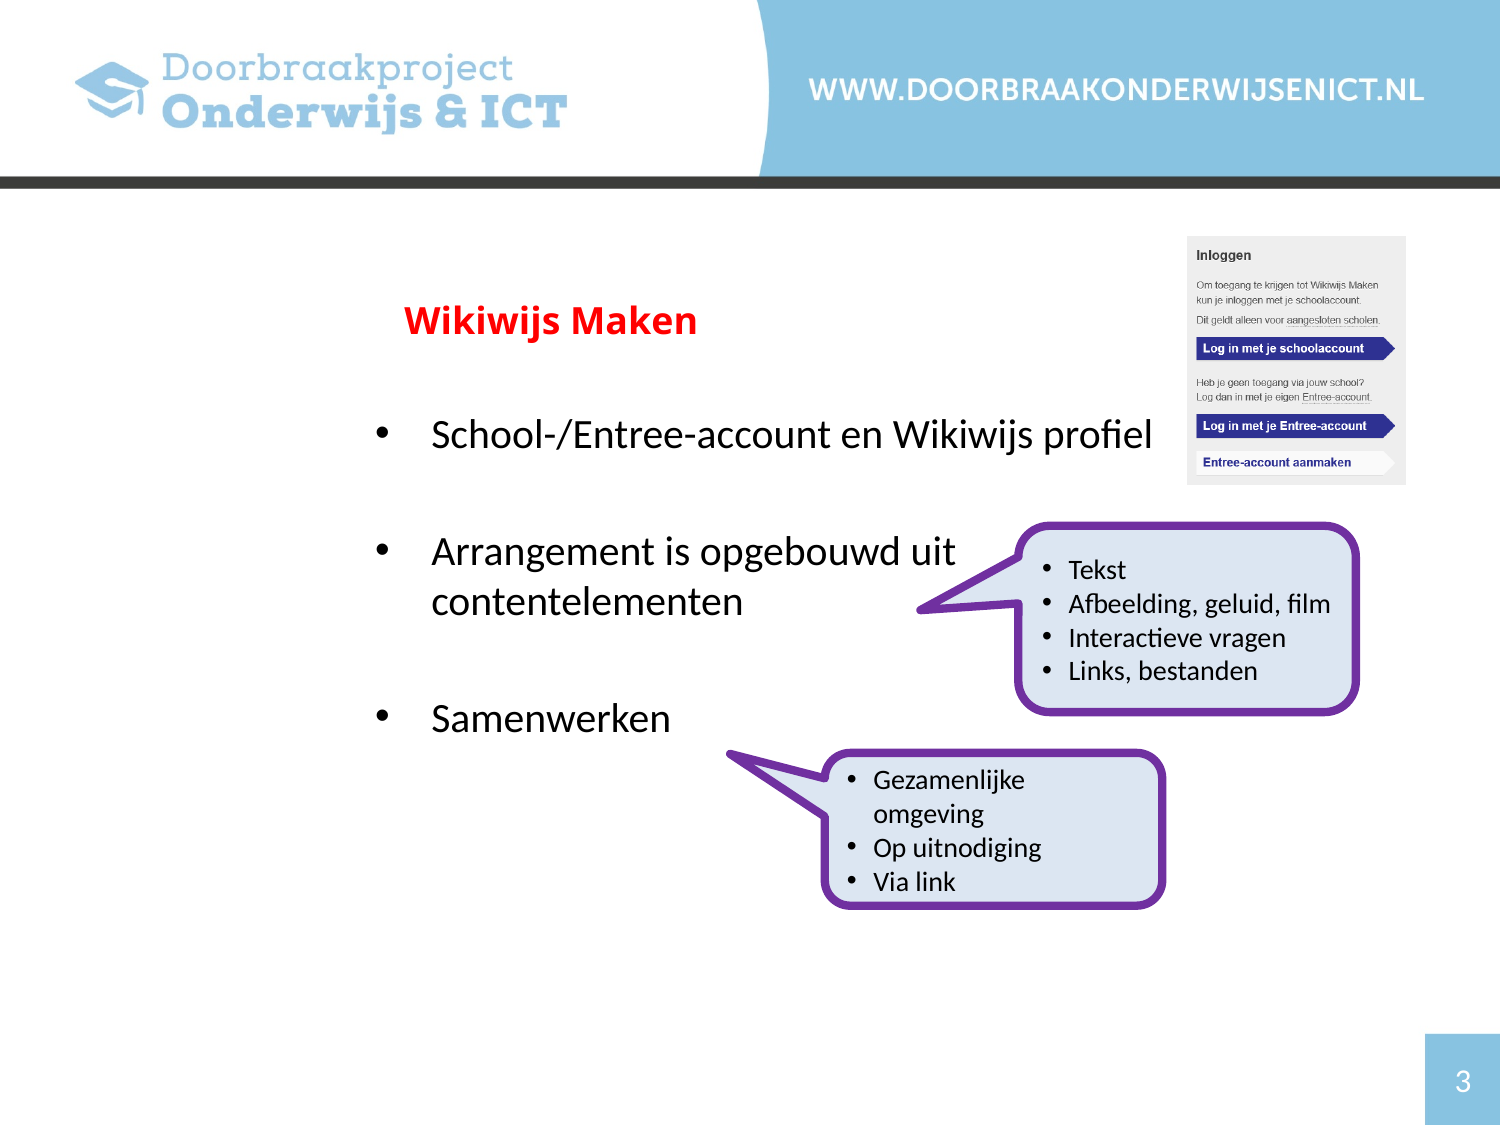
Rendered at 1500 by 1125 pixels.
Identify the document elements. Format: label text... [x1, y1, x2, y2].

text_box Gezamenlijke omgeving Op uitnodiging Via link [728, 750, 1165, 908]
text_box Tekst Afbeelding, geluid, film Interactieve vragen Links, bestanden [918, 523, 1358, 715]
picture [0, 0, 1500, 1125]
text_box Wikiwijs Maken [389, 289, 1055, 350]
list School-/Entree-account en Wikiwijs profiel Arrangement is opgebouwd uit contentelementen Samenwerken [360, 399, 1257, 898]
